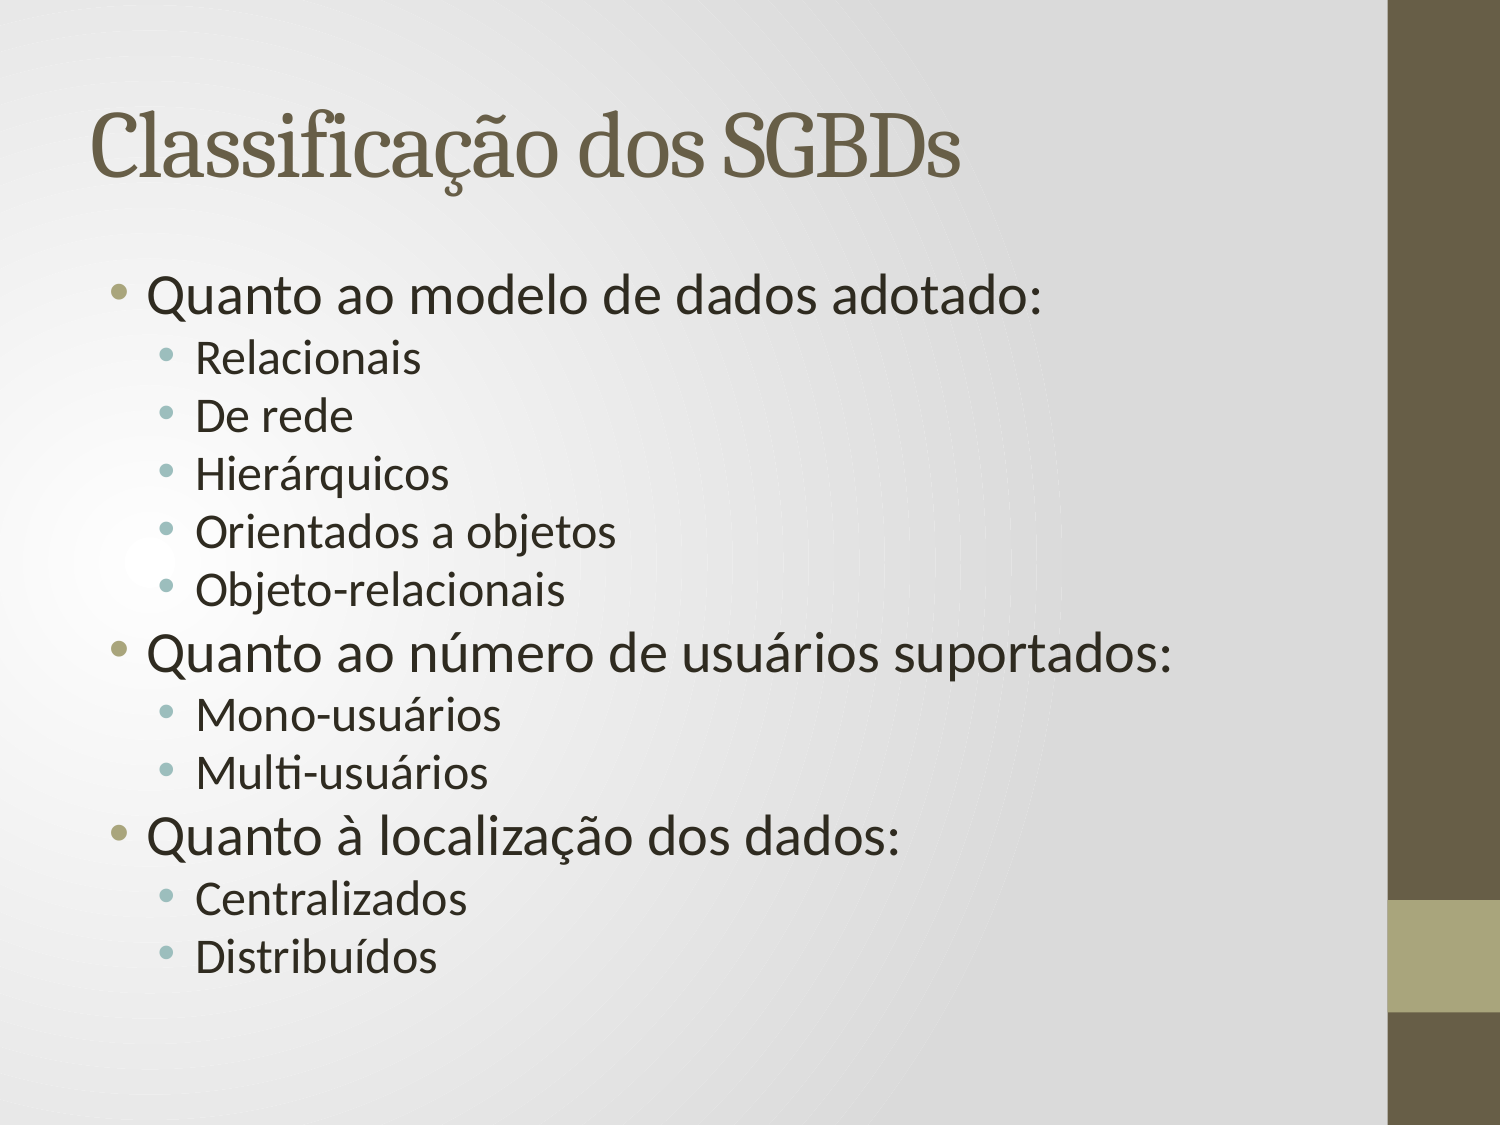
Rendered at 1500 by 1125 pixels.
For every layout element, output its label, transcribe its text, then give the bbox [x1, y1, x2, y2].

list Quanto ao modelo de dados adotado: Relacionais De rede Hierárquicos Orientados a objetos Objeto-relacionais Quanto ao número de usuários suportados: Mono-usuários Multi-usuários Quanto à localização dos dados: Centralizados Distribuídos [75, 262, 1469, 1038]
title Classificação dos SGBDs [75, 45, 1325, 233]
